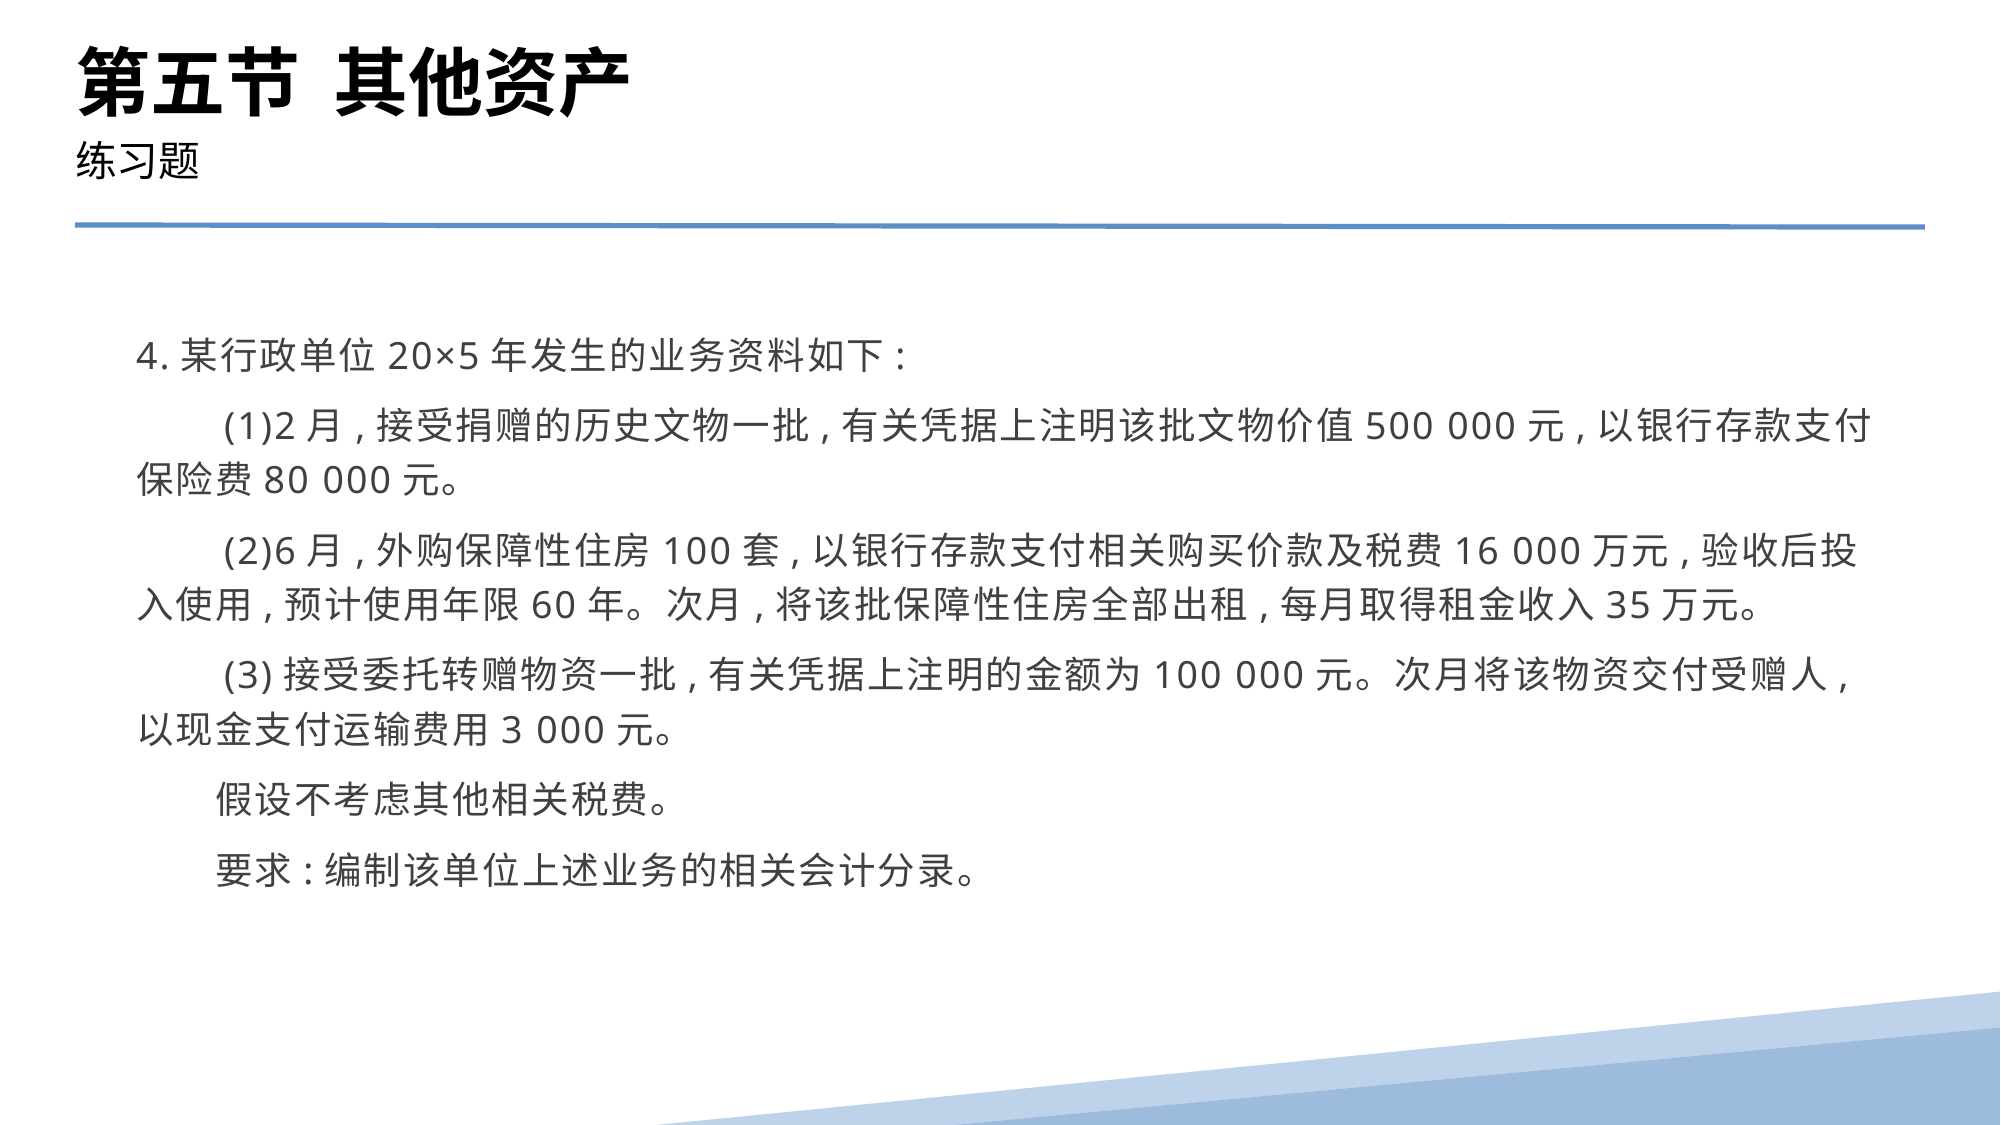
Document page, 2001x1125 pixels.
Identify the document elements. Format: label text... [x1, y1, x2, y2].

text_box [656, 991, 2000, 1125]
text_box 4.某行政单位20×5年发生的业务资料如下: (1)2月,接受捐赠的历史文物一批,有关凭据上注明该批文物价值500 000元,以银行存款支付保险费80 000元。 (2)6月,外购保障性住房100套,以银行存款支付相关购买价款及税费16 000万元,验收后投入使用,预计使用年限60年。次月,将该批保障性住房全部出租,每月取得租金收入35万元。 (3)接受委托转赠物资一批,有关凭据上注明的金额为100 000元。次月将该物资交付受赠人,以现金支付运输费用3 000元。 假设不考虑其他相关税费。 要求:编制该单位上述业务的相关会计分录。 [125, 252, 1902, 963]
text_box 练习题 [75, 124, 1925, 200]
text_box 第五节 其他资产 [75, 24, 1925, 124]
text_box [74, 224, 1925, 228]
